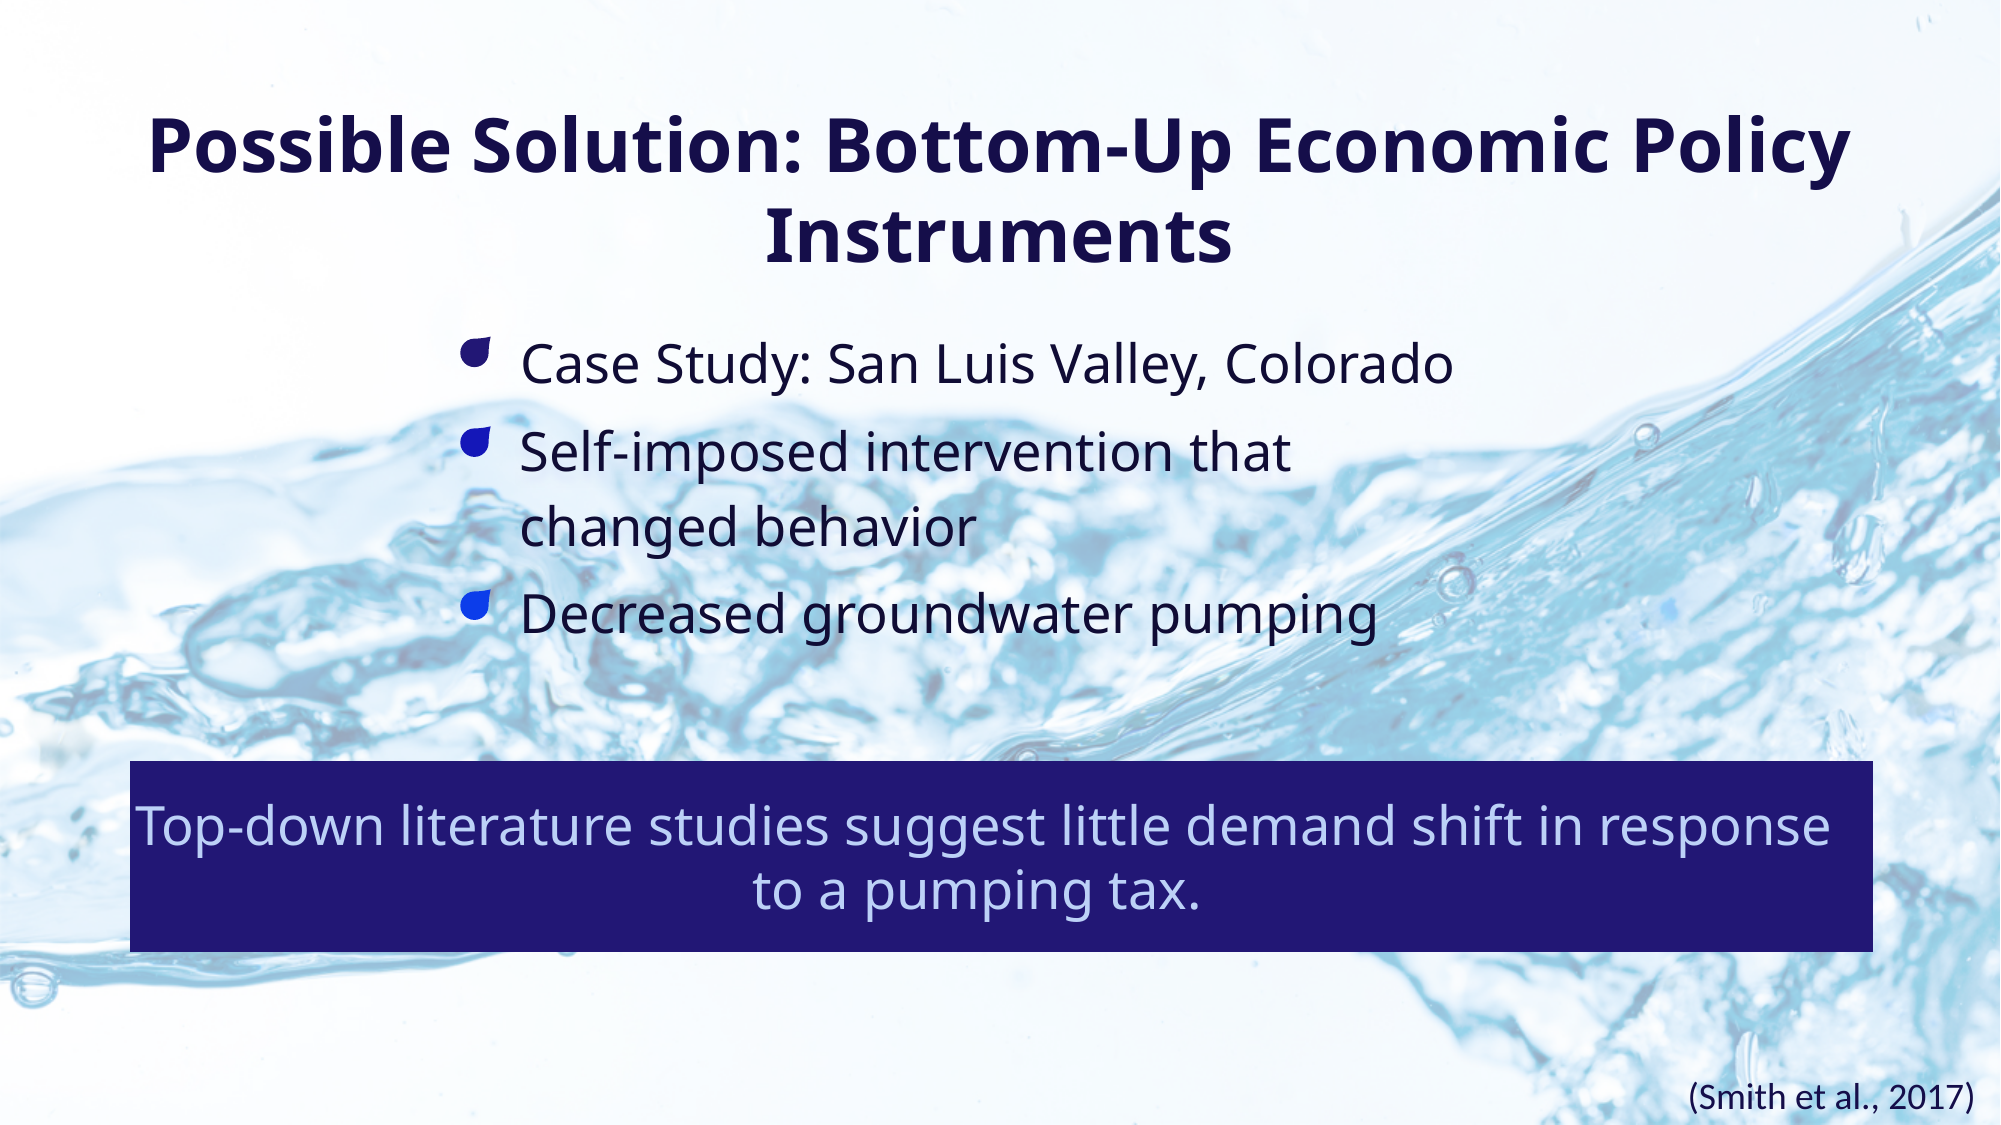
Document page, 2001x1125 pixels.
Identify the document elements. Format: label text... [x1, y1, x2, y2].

text_box Top-down literature studies suggest little demand shift in response to a pumping tax. [98, 783, 1871, 928]
text_box Decreased groundwater pumping [505, 580, 1495, 653]
text_box [460, 589, 491, 620]
text_box [460, 336, 491, 368]
text_box [129, 761, 1874, 952]
text_box (Smith et al., 2017) [1672, 1064, 2000, 1125]
text_box Possible Solution: Bottom-Up Economic Policy Instruments [113, 90, 1886, 285]
text_box Self-imposed intervention that changed behavior [505, 399, 1495, 565]
text_box [460, 426, 491, 457]
text_box Case Study: San Luis Valley, Colorado [505, 312, 1498, 402]
